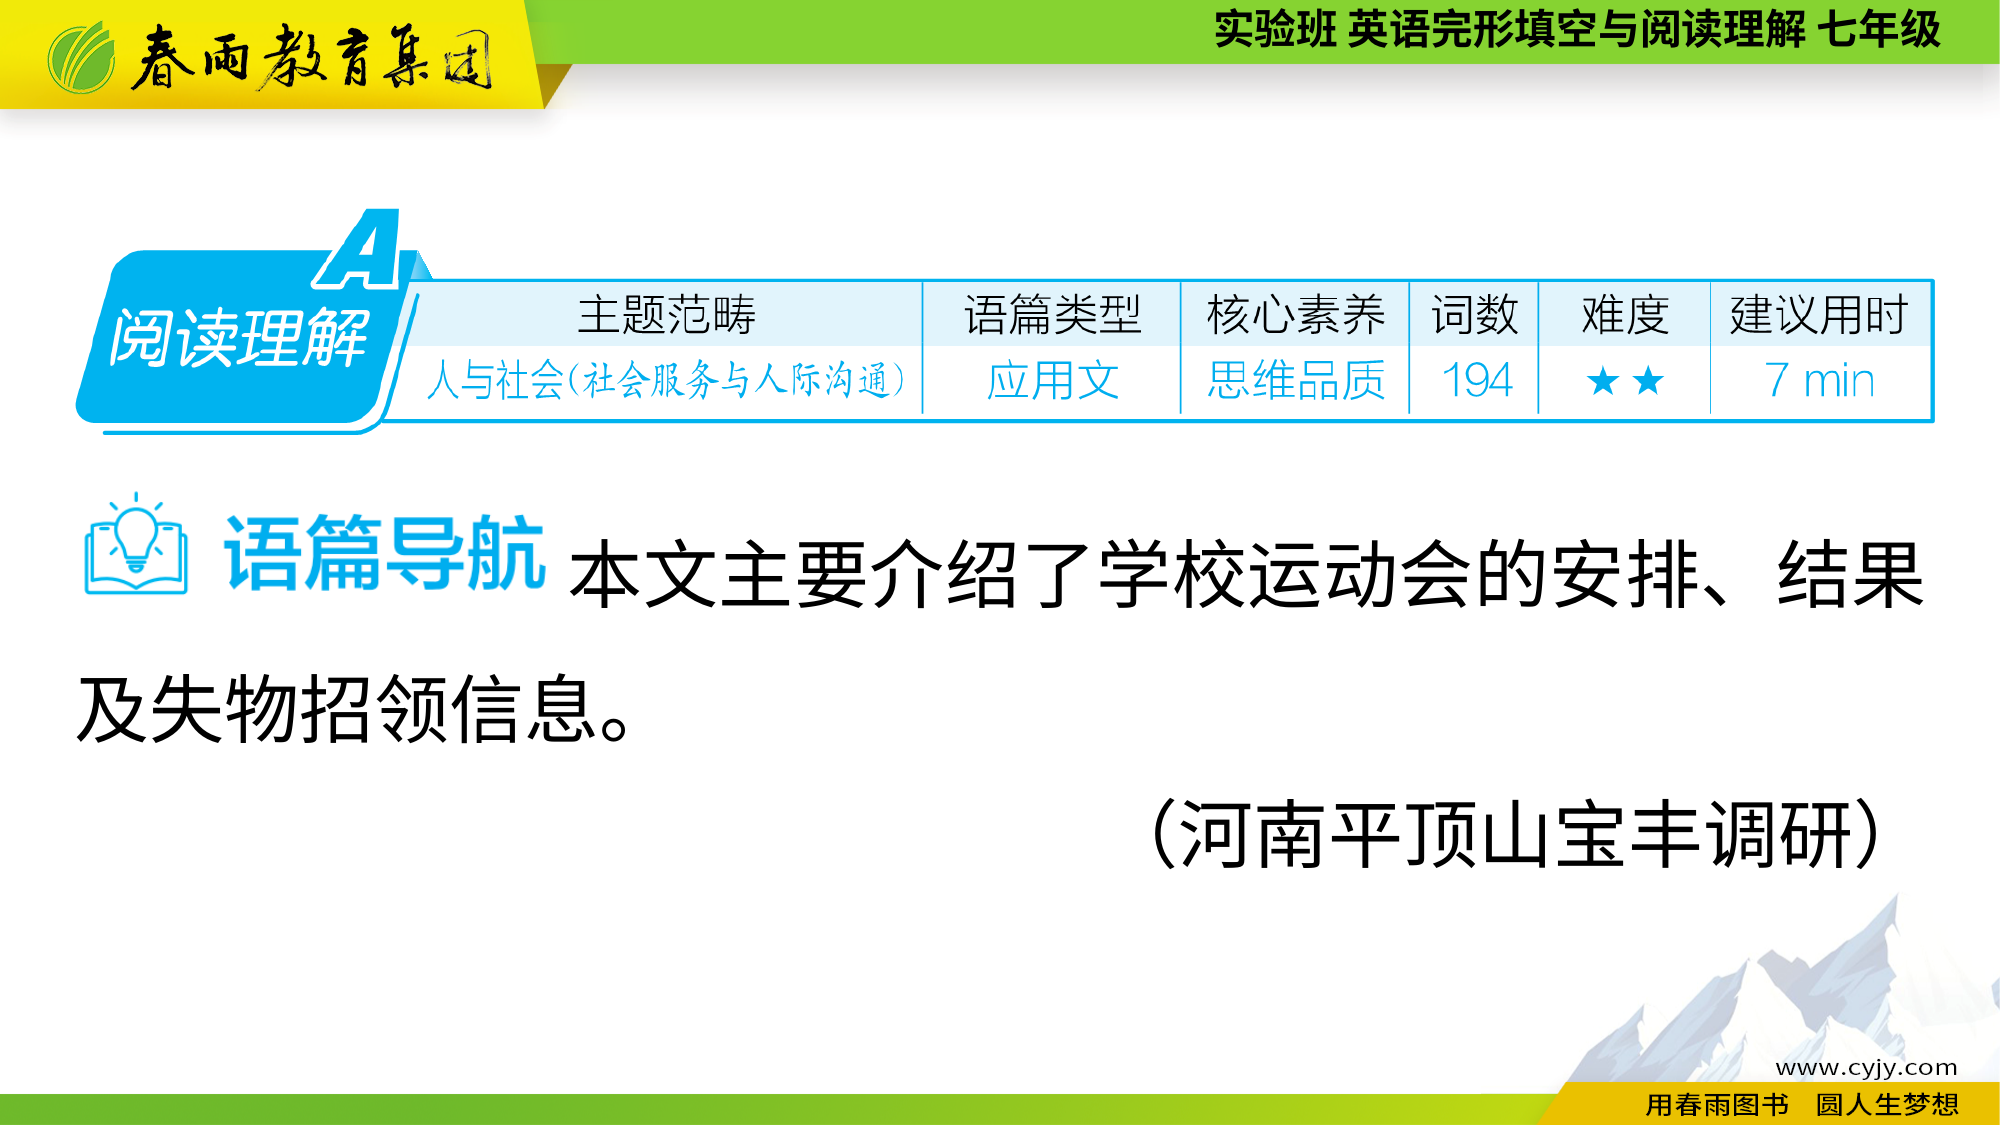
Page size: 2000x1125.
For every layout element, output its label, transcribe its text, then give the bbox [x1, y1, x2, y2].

picture [0, 0, 2000, 1125]
text_box 本文主要介绍了学校运动会的安排、结果及失物招领信息。 [59, 475, 1944, 761]
text_box （河南平顶山宝丰调研） [1035, 735, 1944, 886]
